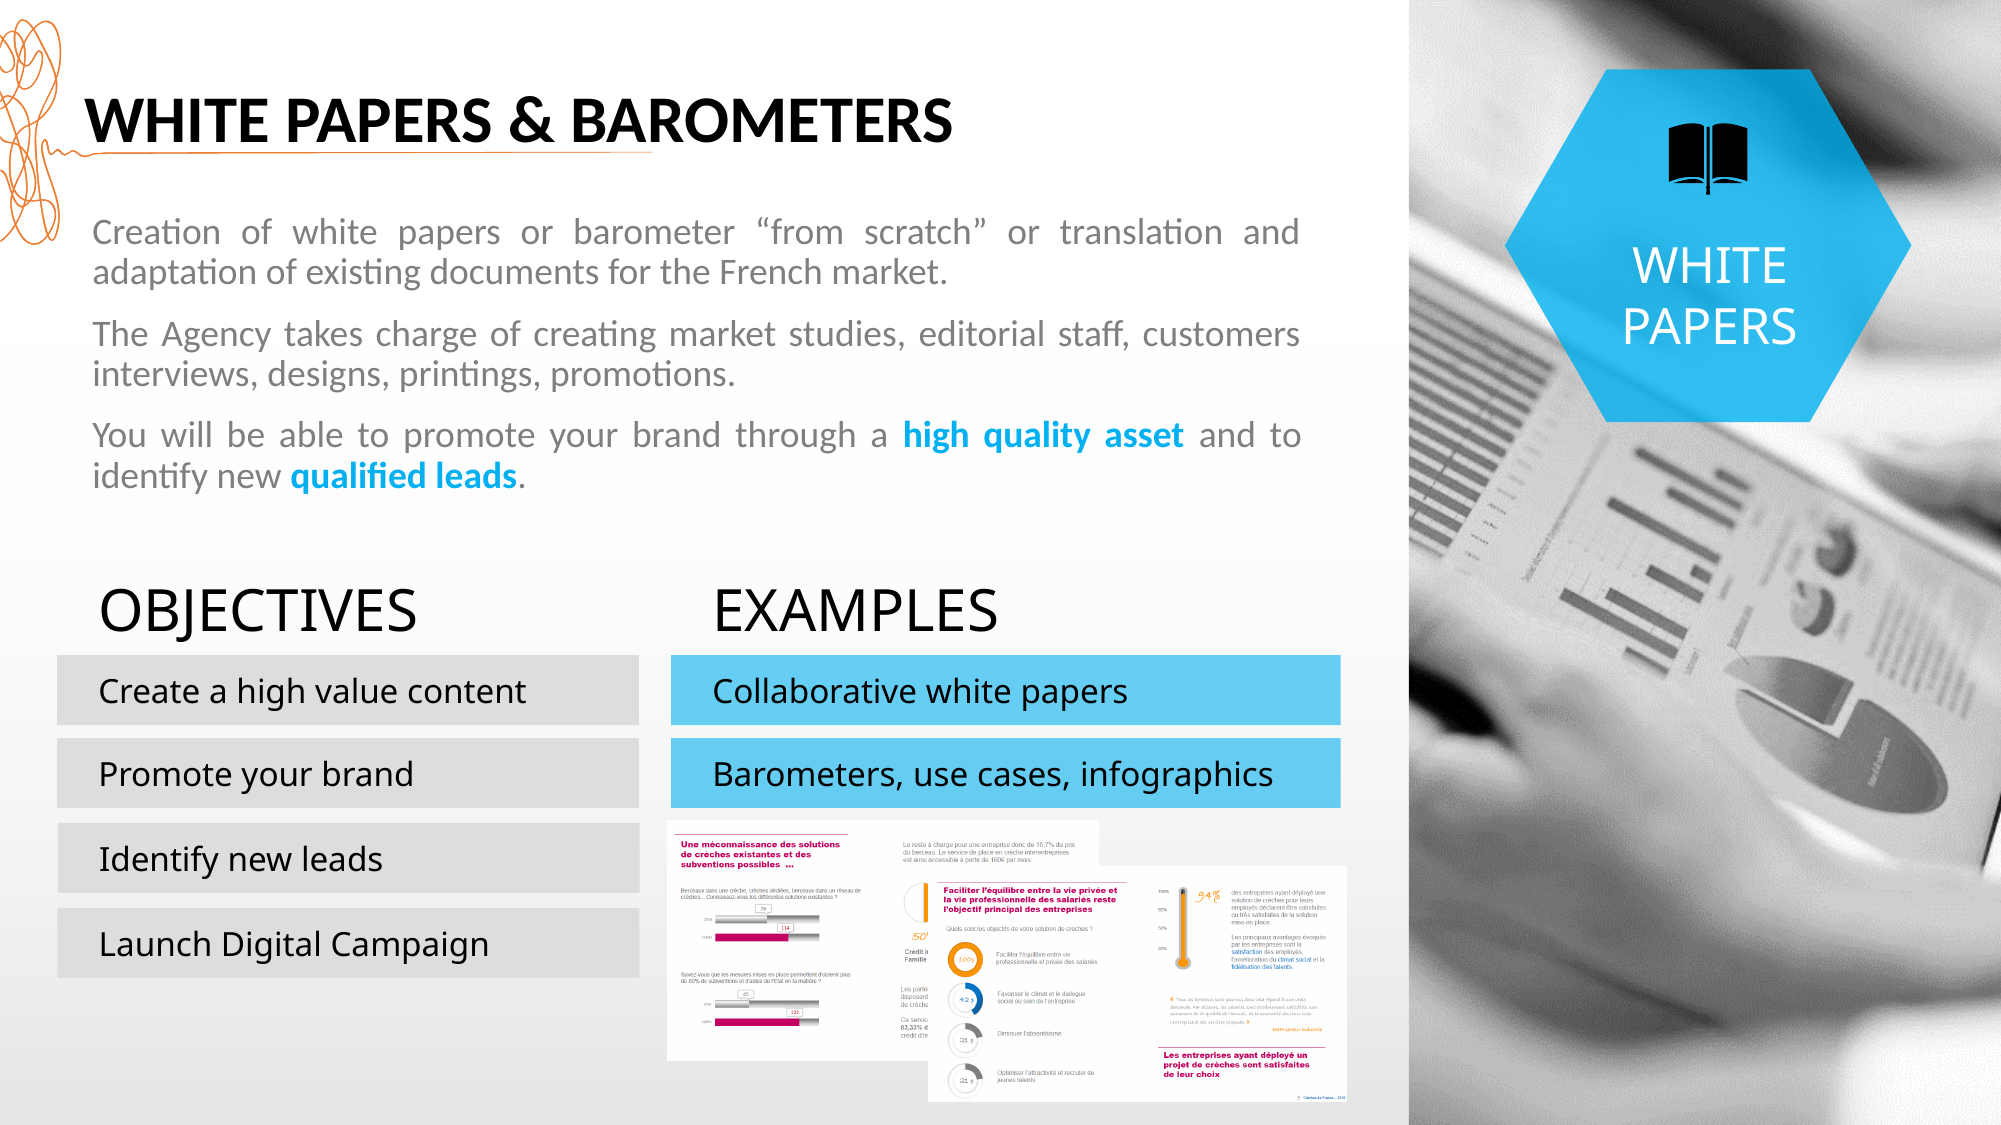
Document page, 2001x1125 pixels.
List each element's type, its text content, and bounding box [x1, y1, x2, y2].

text_box Creation of white papers or barometer “from scratch” or translation and adaptation of existing documents for the French market. The Agency takes charge of creating market studies, editorial staff, customers interviews, designs, printings, promotions. You will be able to promote your brand through a high quality asset and to identify new qualified leads. [92, 216, 1302, 492]
text_box Collaborative white papers [671, 655, 1341, 726]
text_box Create a high value content [57, 655, 639, 726]
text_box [1504, 69, 1912, 423]
picture [667, 820, 1347, 1102]
text_box Launch Digital Campaign [57, 907, 640, 978]
text_box Barometers, use cases, infographics [671, 738, 1341, 808]
text_box Identify new leads [57, 822, 640, 893]
text_box EXAMPLES [671, 575, 1254, 646]
text_box Promote your brand [57, 738, 639, 808]
picture [1408, 0, 2001, 1125]
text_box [0, 19, 653, 245]
title WHITE PAPERS & BAROMETERS [657, 67, 1164, 244]
text_box OBJECTIVES [57, 575, 639, 646]
